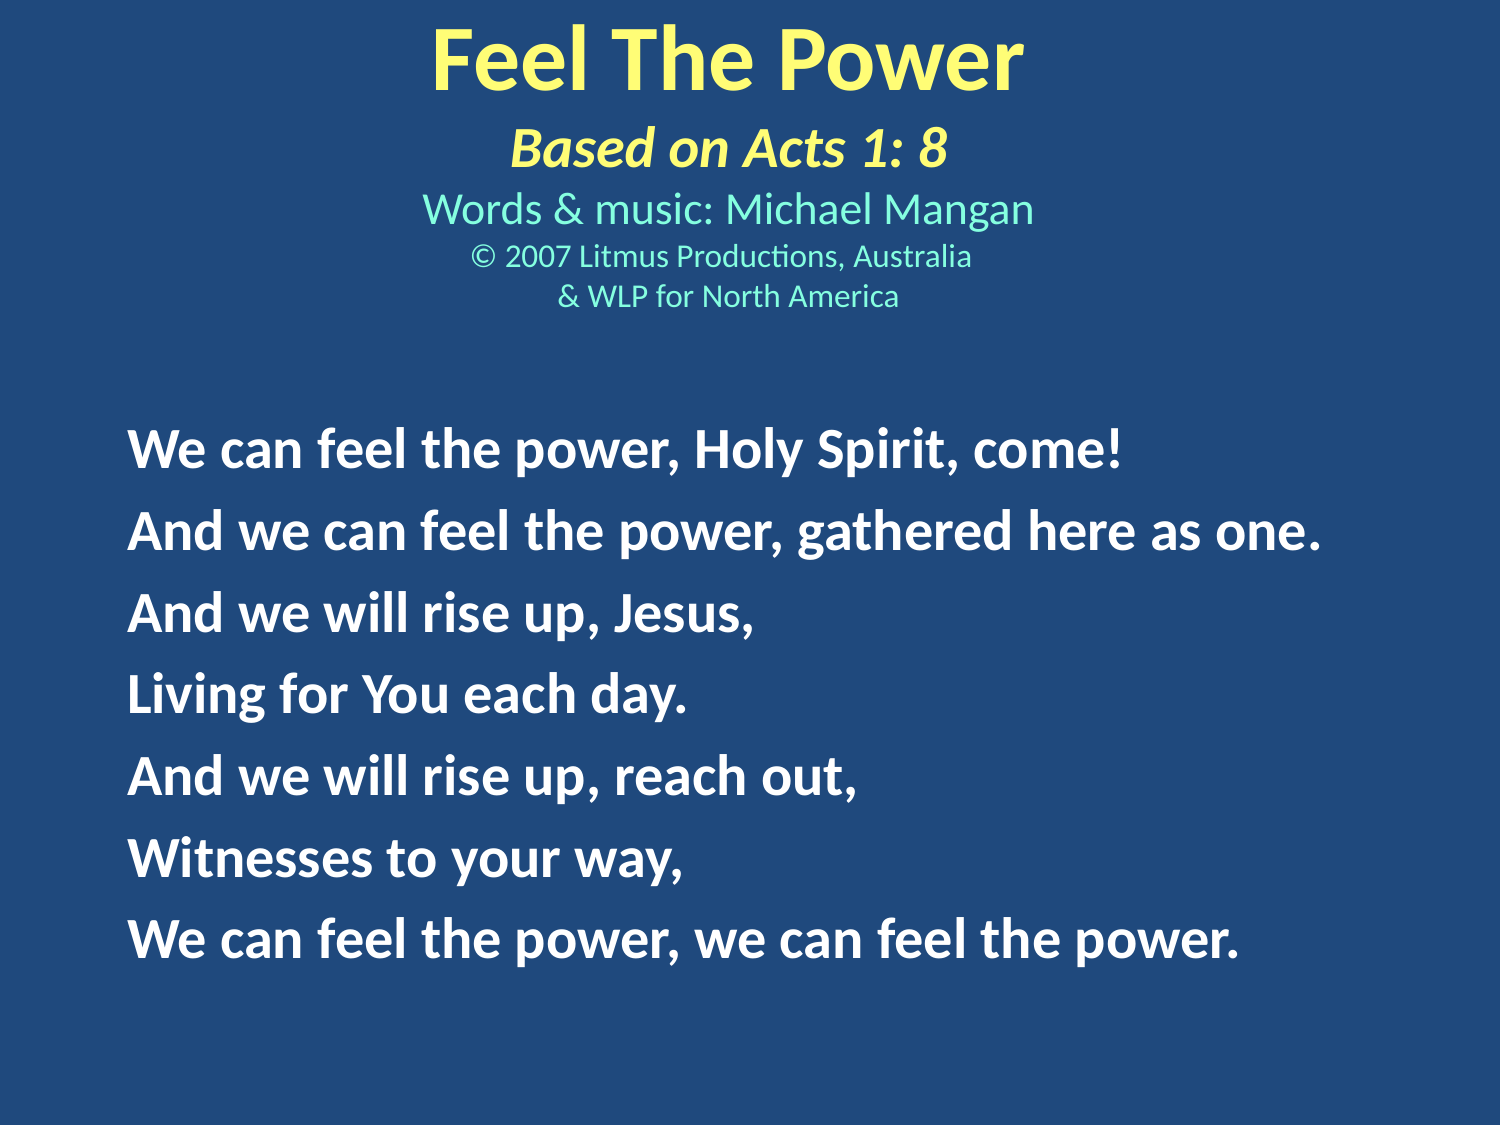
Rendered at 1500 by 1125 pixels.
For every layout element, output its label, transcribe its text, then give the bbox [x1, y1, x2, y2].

list We can feel the power, Holy Spirit, come! And we can feel the power, gathered here as one. And we will rise up, Jesus, Living for You each day. And we will rise up, reach out, Witnesses to your way, We can feel the power, we can feel the power. [112, 403, 1454, 1012]
text_box Feel The Power Based on Acts 1: 8 Words & music: Michael Mangan © 2007 Litmus Productions, Australia & WLP for North America [41, 0, 1417, 315]
